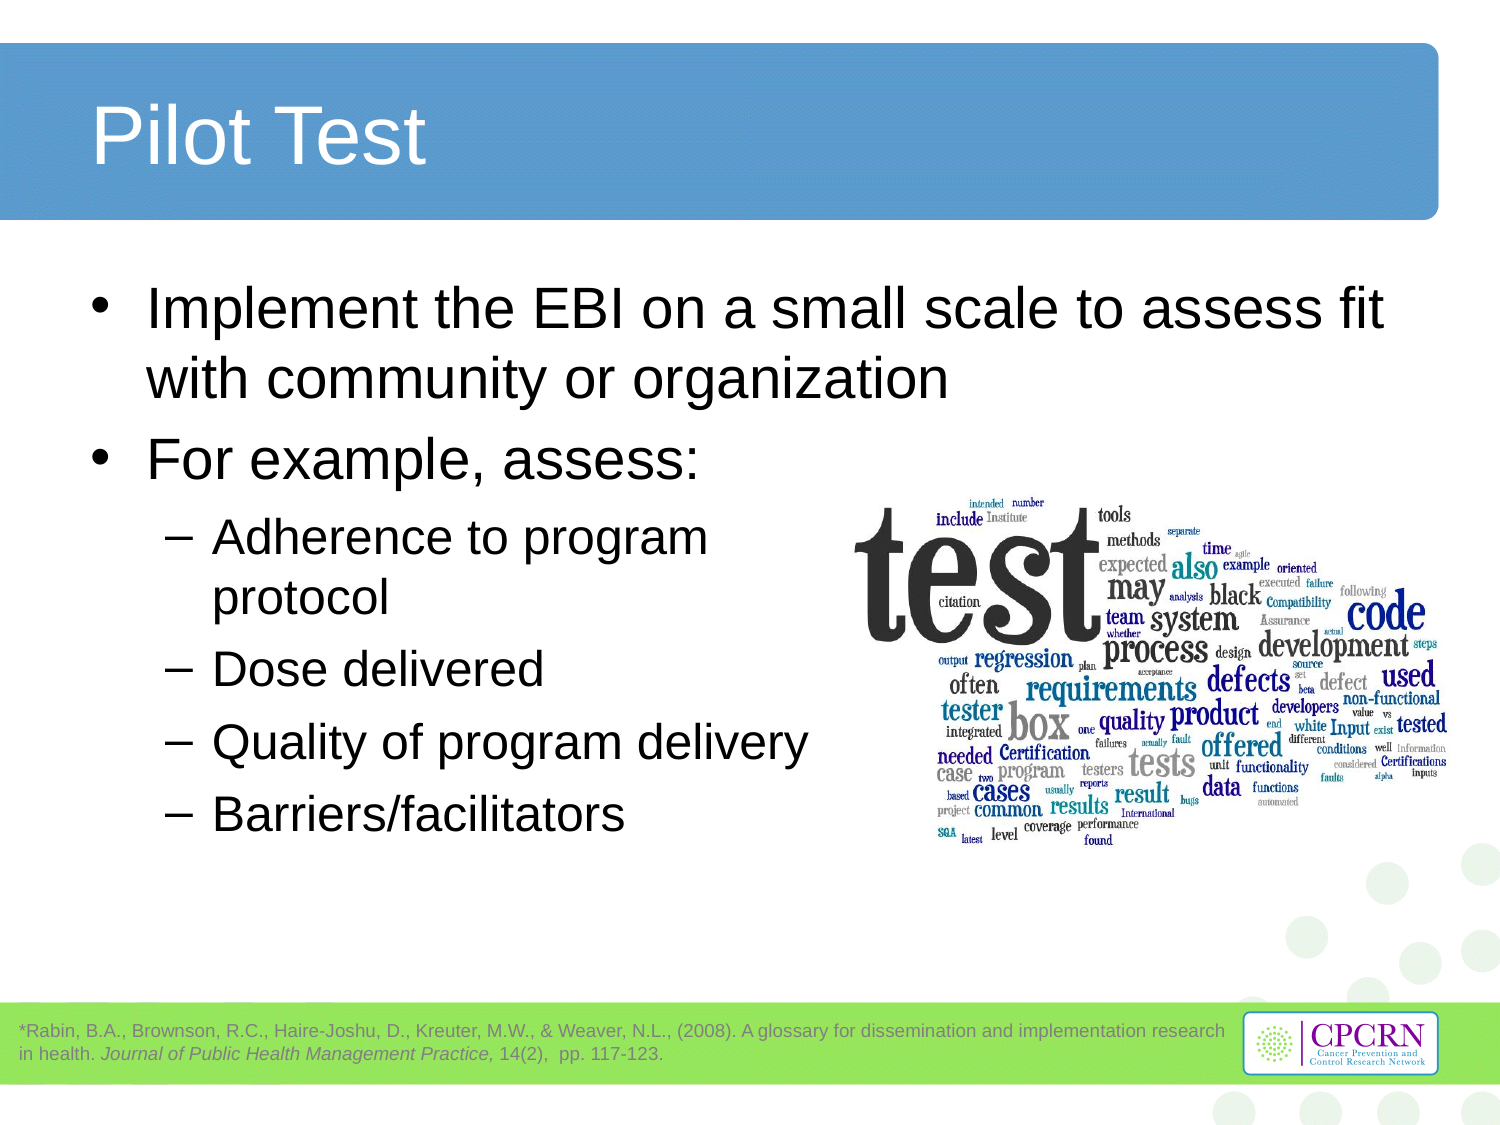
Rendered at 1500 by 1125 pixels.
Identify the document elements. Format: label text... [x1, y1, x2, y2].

text_box *Rabin, B.A., Brownson, R.C., Haire-Joshu, D., Kreuter, M.W., & Weaver, N.L., (2008). A glossary for dissemination and implementation research in health. Journal of Public Health Management Practice, 14(2), pp. 117-123. [4, 1011, 1249, 1072]
list Implement the EBI on a small scale to assess fit with community or organization For example, assess: Adherence to program protocol Dose delivered Quality of program delivery Barriers/facilitators [75, 262, 1450, 1005]
picture [0, 0, 1500, 1125]
title Pilot Test [75, 37, 1500, 225]
